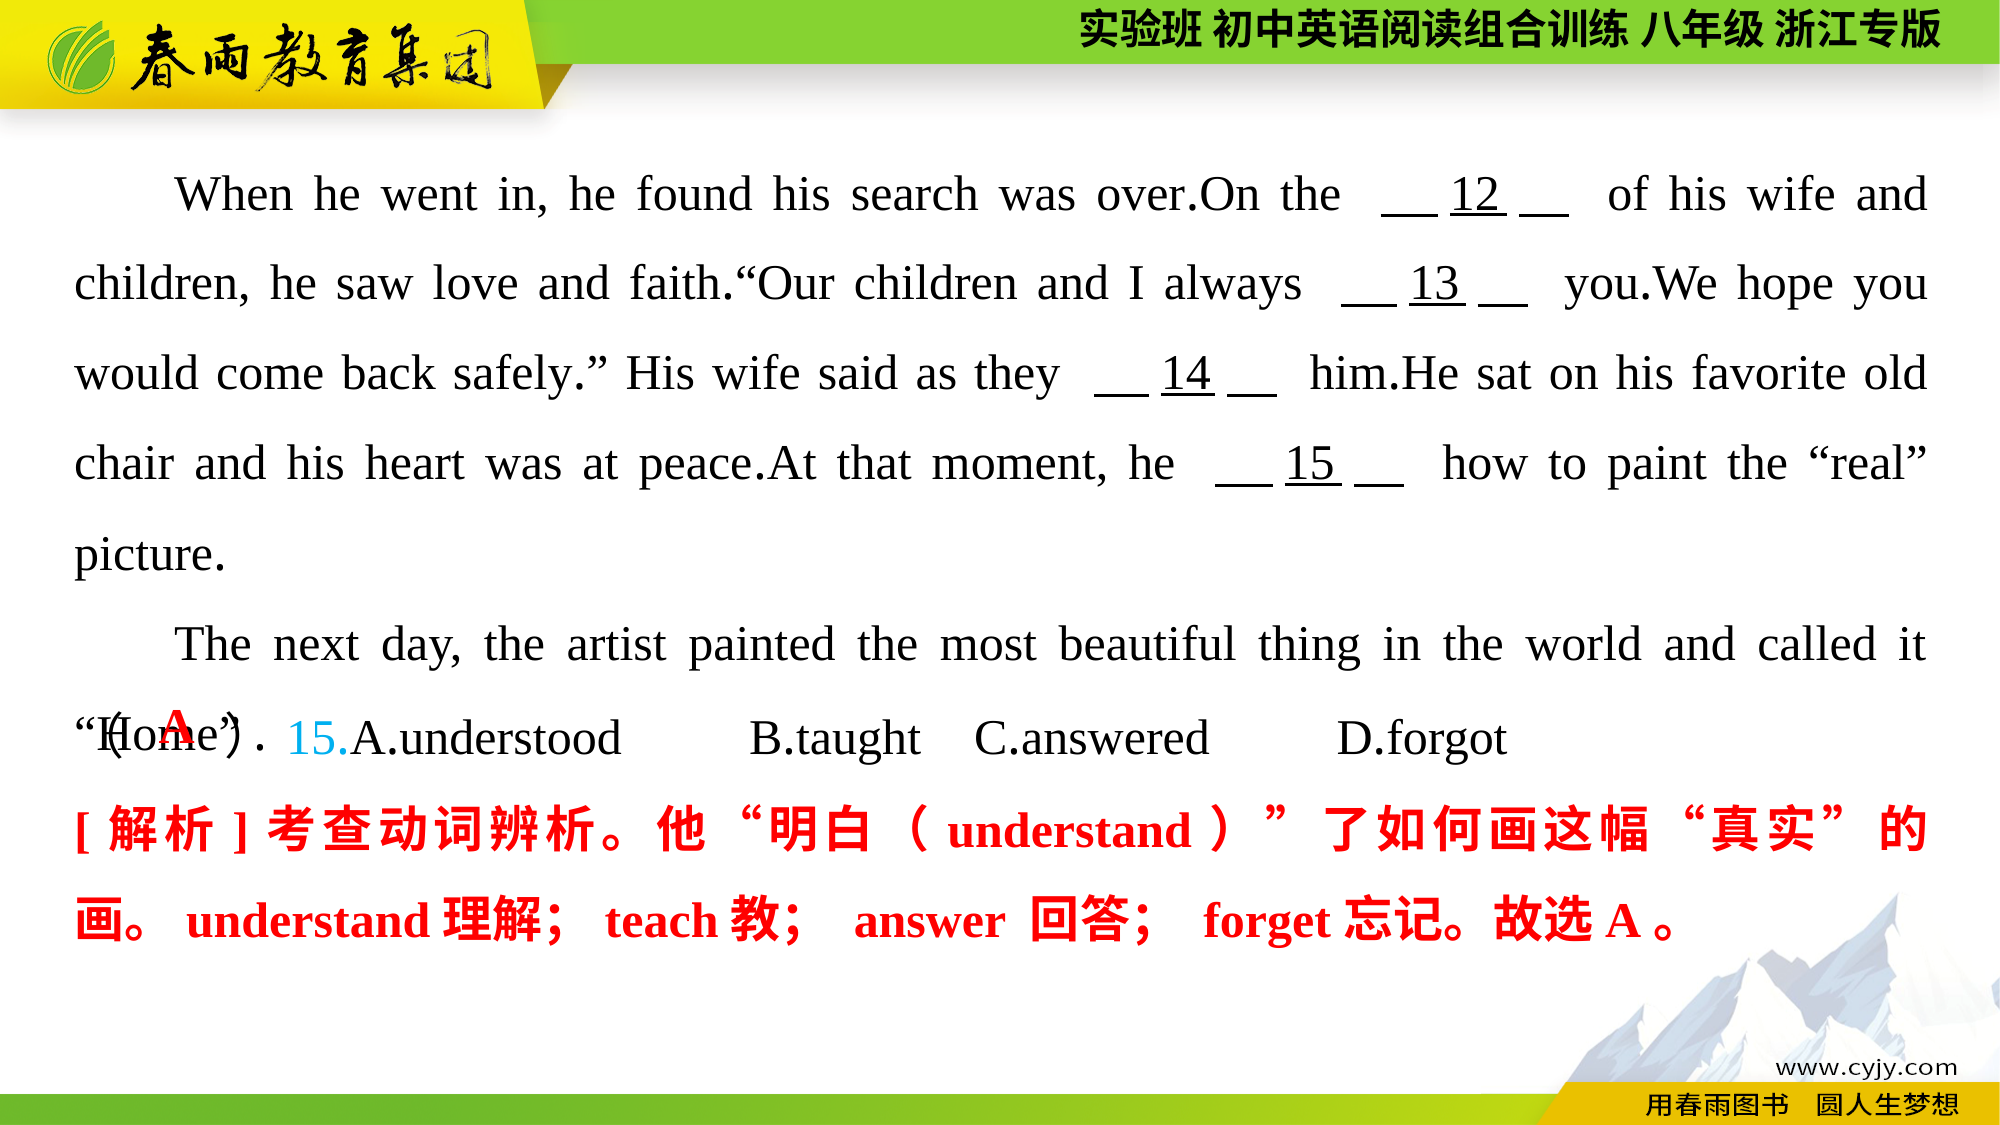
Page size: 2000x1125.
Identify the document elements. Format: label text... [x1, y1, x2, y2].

text_box [解析]考查动词辨析。他“明白（understand）”了如何画这幅“真实”的画。understand理解；teach教； answer 回答； forget忘记。故选A。 [59, 772, 1944, 956]
picture [0, 0, 2000, 1125]
text_box （ ）15.A.understood B.taught C.answered D.forgot [59, 683, 1944, 772]
text_box A [143, 685, 210, 761]
list When he went in, he found his search was over.On the 12 of his wife and children, he saw love and faith.“Our children and I always 13 you.We hope you would come back safely.” His wife said as they 14 him.He sat on his favorite old chair and his heart was at peace.At that moment, he 15 how to paint the “real” picture. The next day, the artist painted the most beautiful thing in the world and called it “Home” . [59, 122, 1944, 683]
